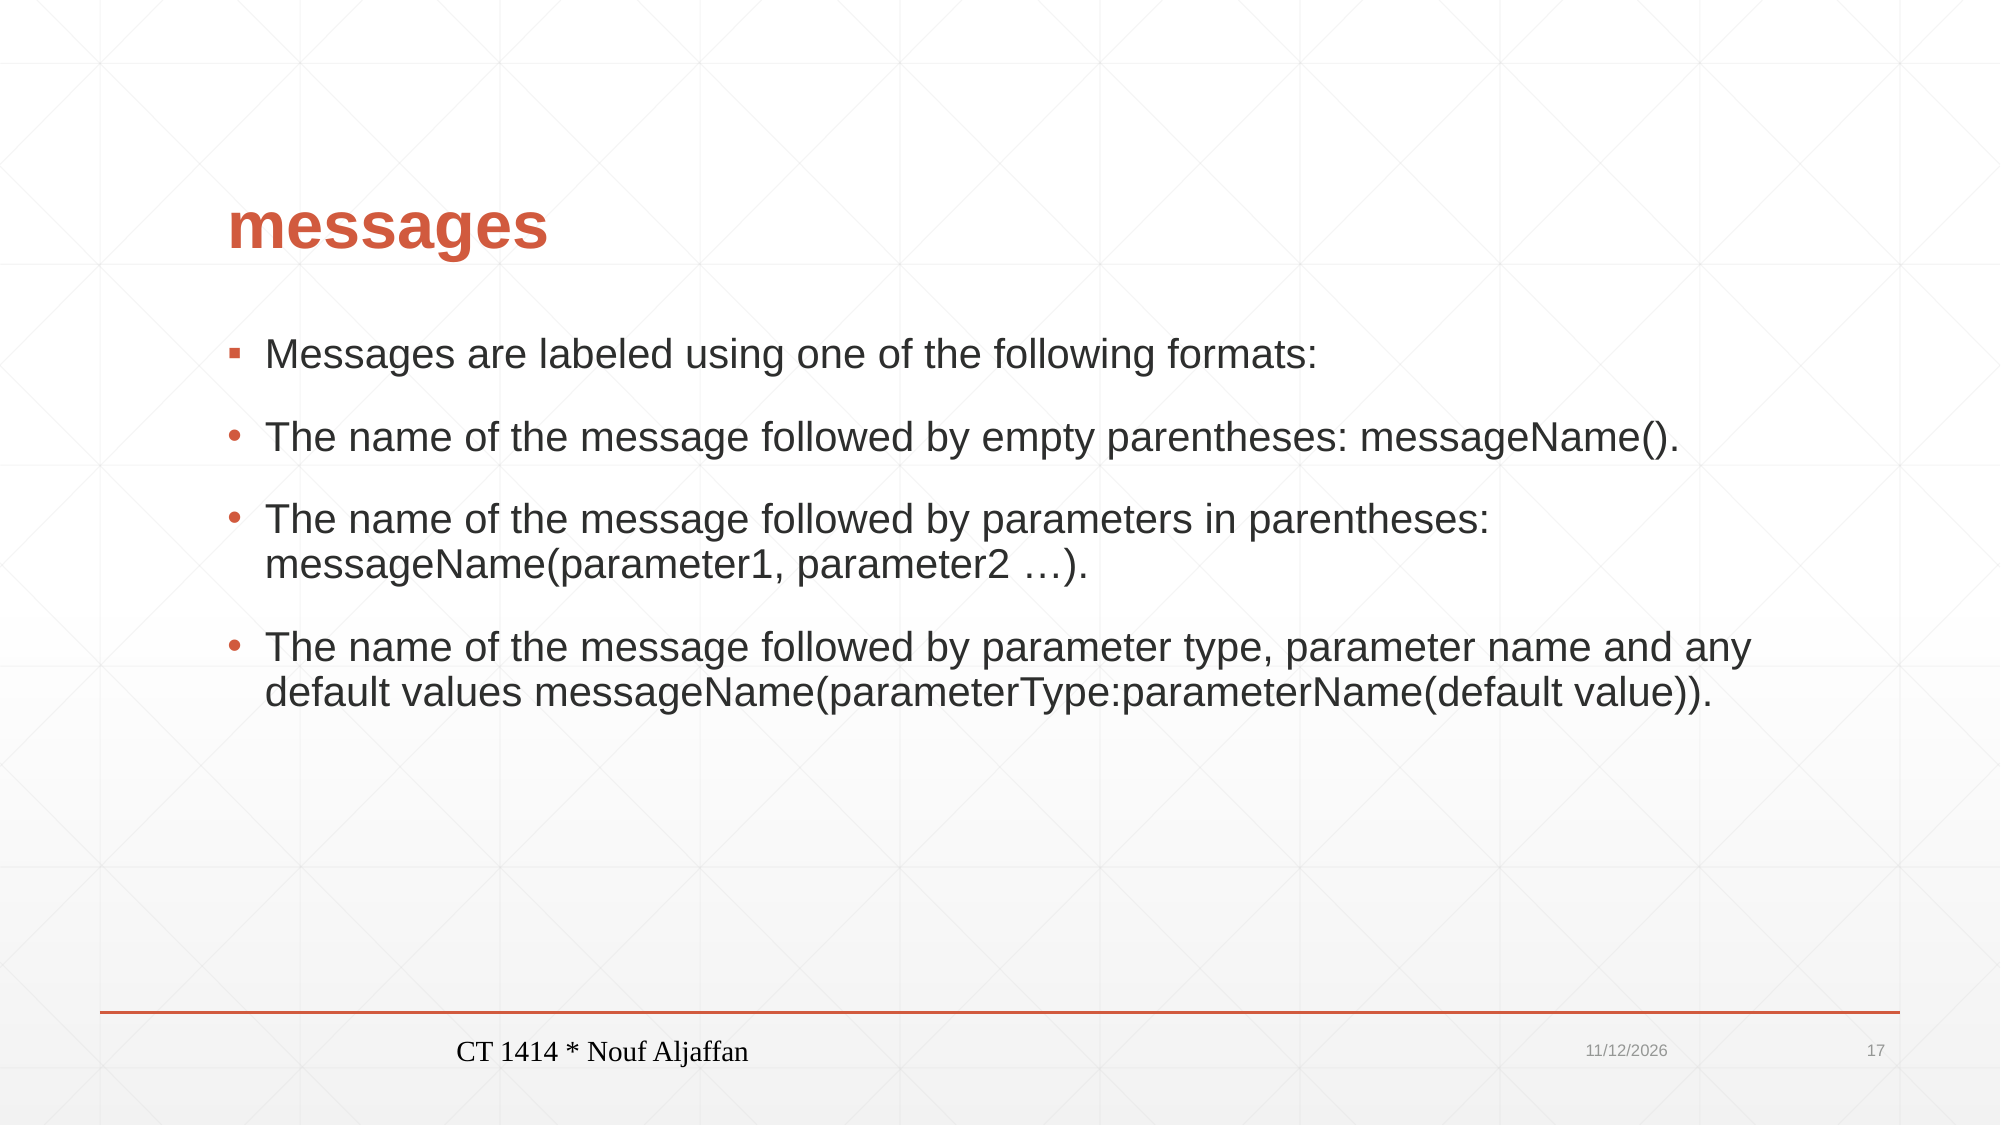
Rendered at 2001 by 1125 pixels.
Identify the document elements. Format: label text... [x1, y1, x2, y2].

footer CT 1414 * Nouf Aljaffan [99, 1031, 1106, 1069]
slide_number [1524, 1031, 1684, 1069]
title messages [212, 82, 1788, 271]
slide_number 17 [1749, 1031, 1901, 1069]
list Messages are labeled using one of the following formats: The name of the message followed by empty parentheses: messageName(). The name of the message followed by parameters in parentheses: messageName(parameter1, parameter2 …). The name of the message followed by parameter type, parameter name and any default values messageName(parameterType:parameterName(default value)). [212, 324, 1788, 950]
